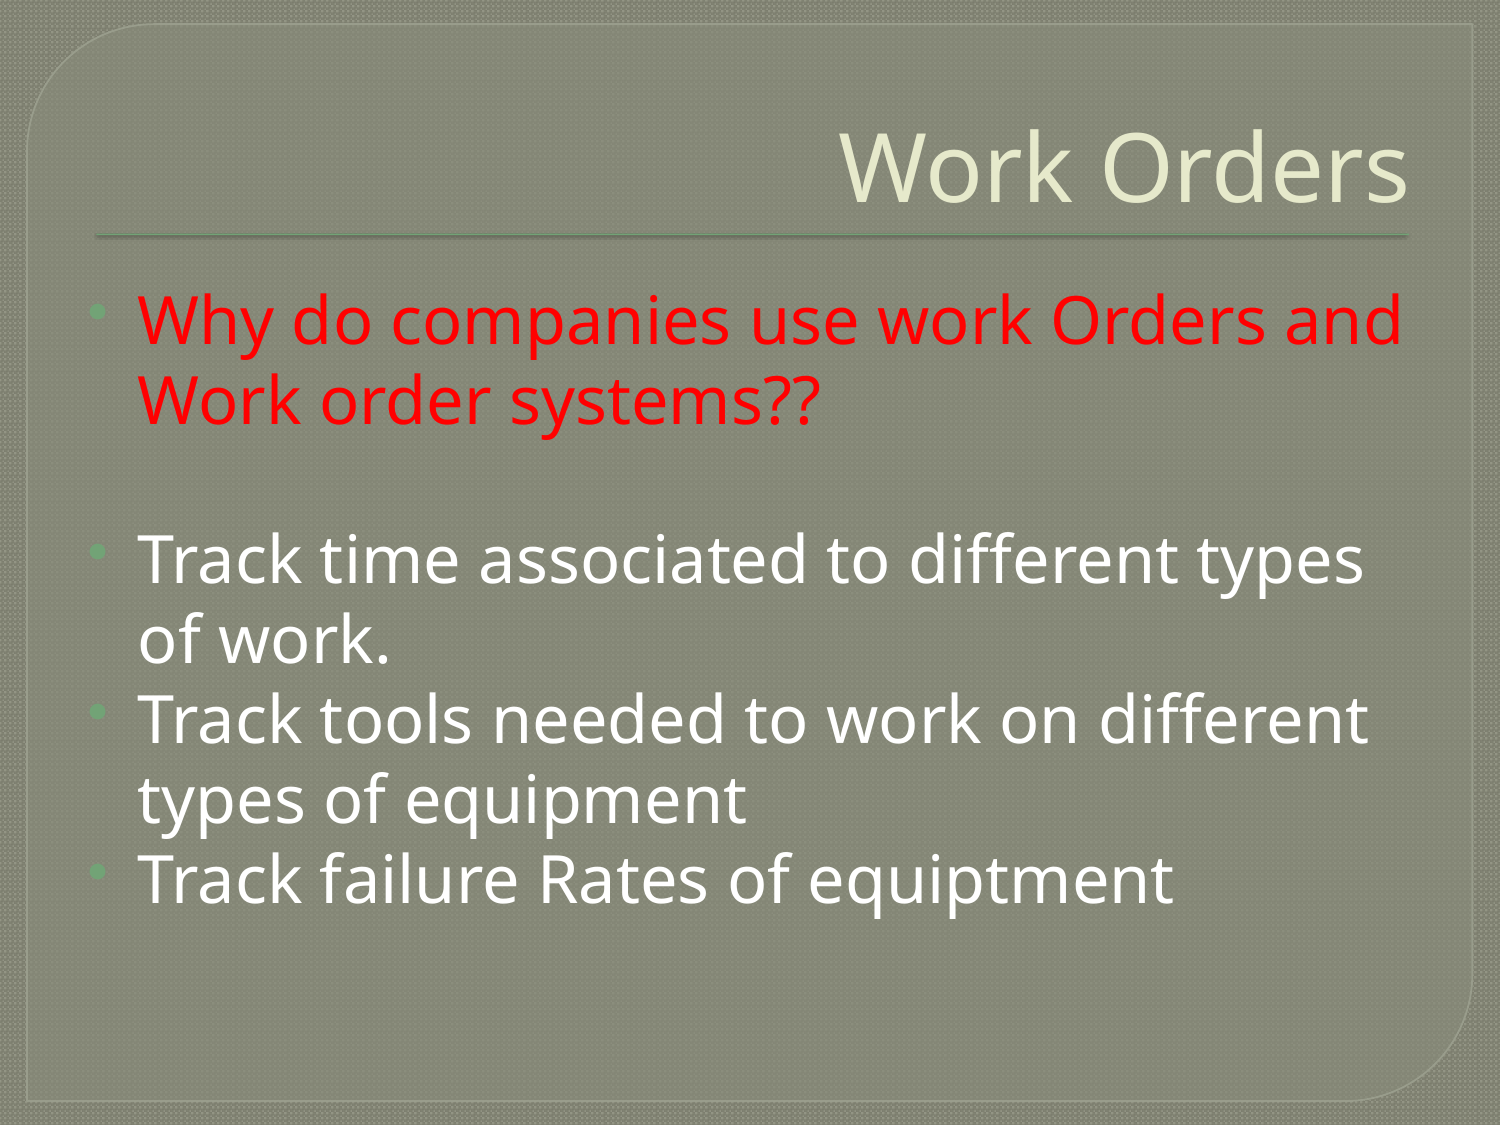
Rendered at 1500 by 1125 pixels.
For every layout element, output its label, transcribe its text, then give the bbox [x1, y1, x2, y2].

list Why do companies use work Orders and Work order systems?? Track time associated to different types of work. Track tools needed to work on different types of equipment Track failure Rates of equiptment [75, 270, 1425, 1013]
title Work Orders [75, 41, 1425, 230]
